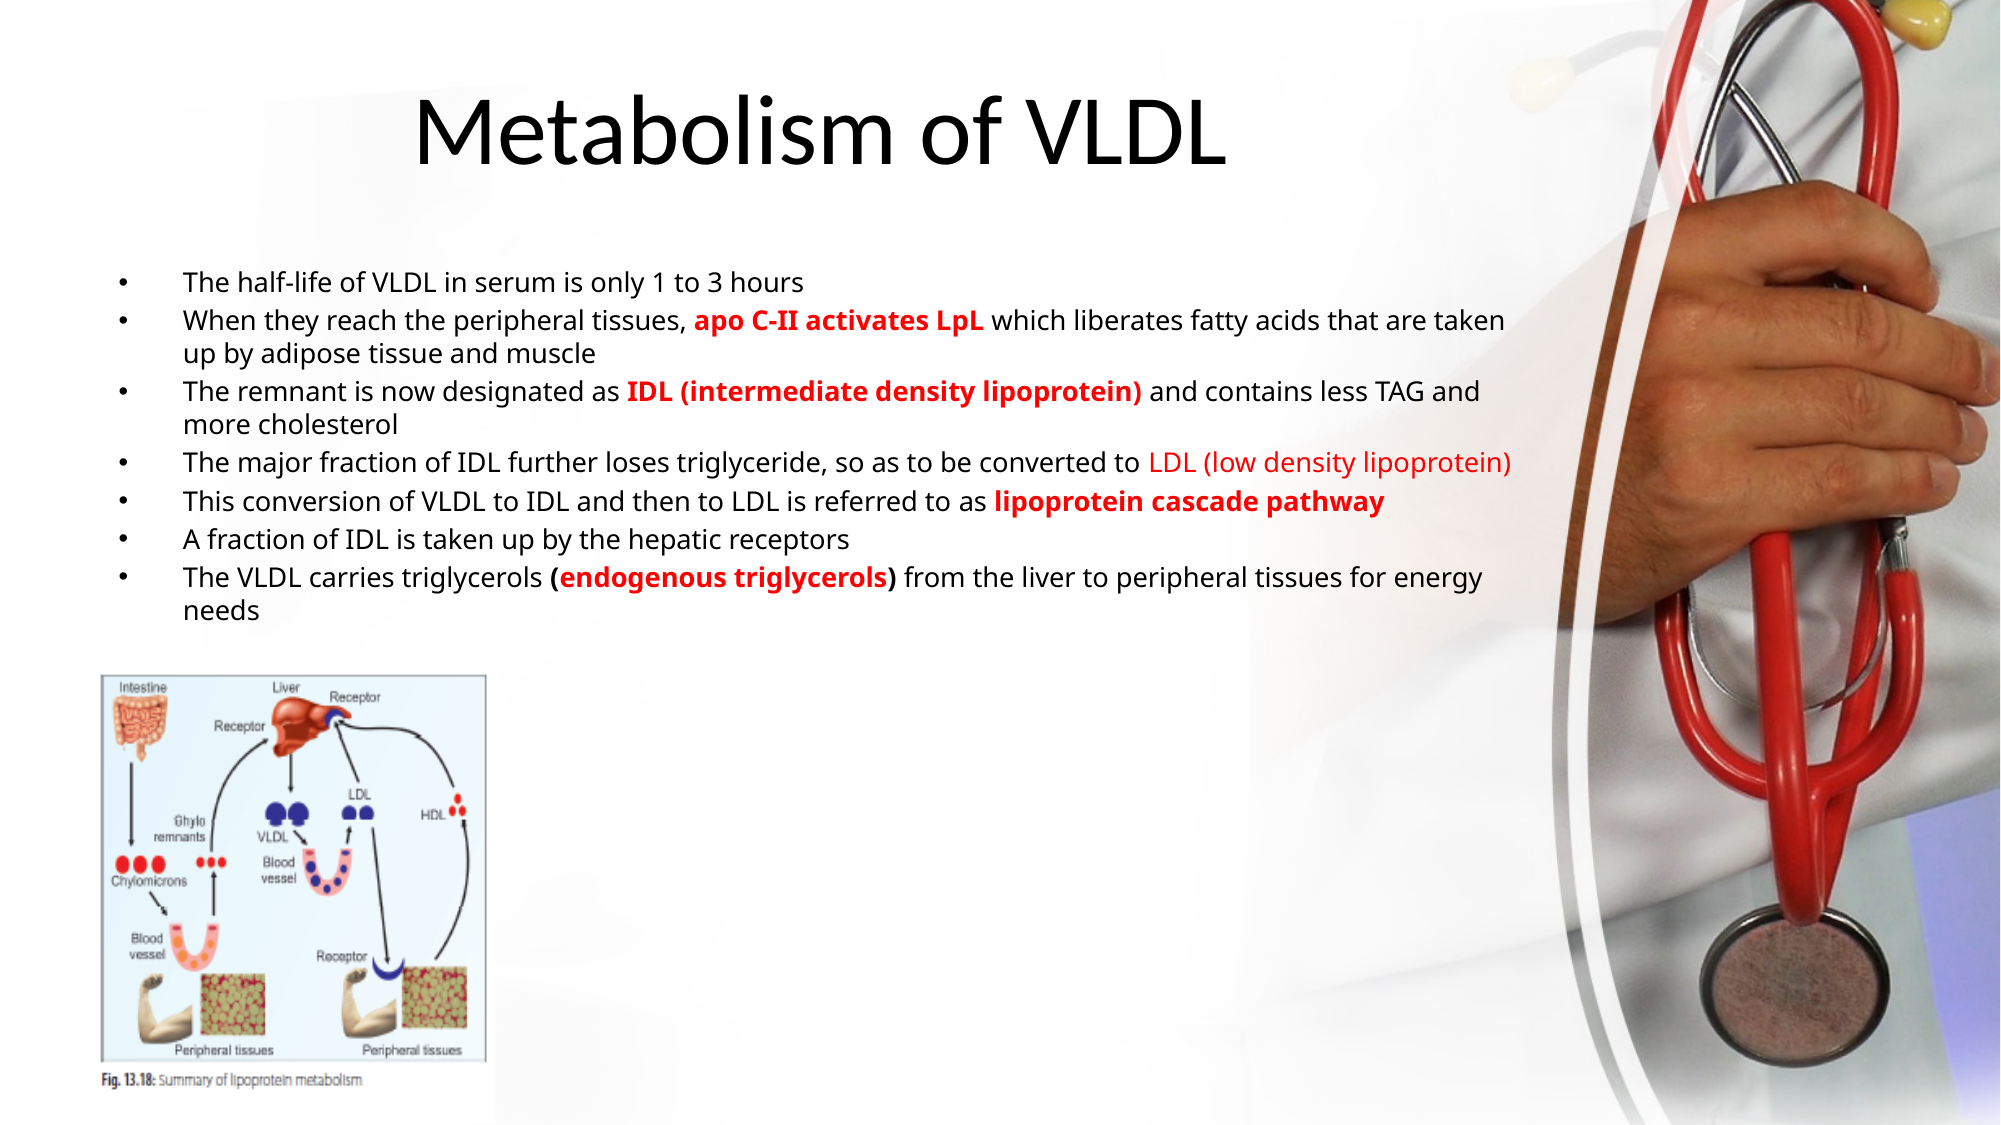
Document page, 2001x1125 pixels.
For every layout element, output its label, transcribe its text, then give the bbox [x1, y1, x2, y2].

picture [0, 0, 2001, 1125]
title Metabolism of VLDL [99, 41, 1540, 209]
list The half-life of VLDL in serum is only 1 to 3 hours When they reach the peripheral tissues, apo C-II activates LpL which liberates fatty acids that are taken up by adipose tissue and muscle The remnant is now designated as IDL (intermediate density lipoprotein) and contains less TAG and more cholesterol The major fraction of IDL further loses triglyceride, so as to be converted to LDL (low density lipoprotein) This conversion of VLDL to IDL and then to LDL is referred to as lipoprotein cascade pathway A fraction of IDL is taken up by the hepatic receptors The VLDL carries triglycerols (endogenous triglycerols) from the liver to peripheral tissues for energy needs [103, 257, 1540, 660]
